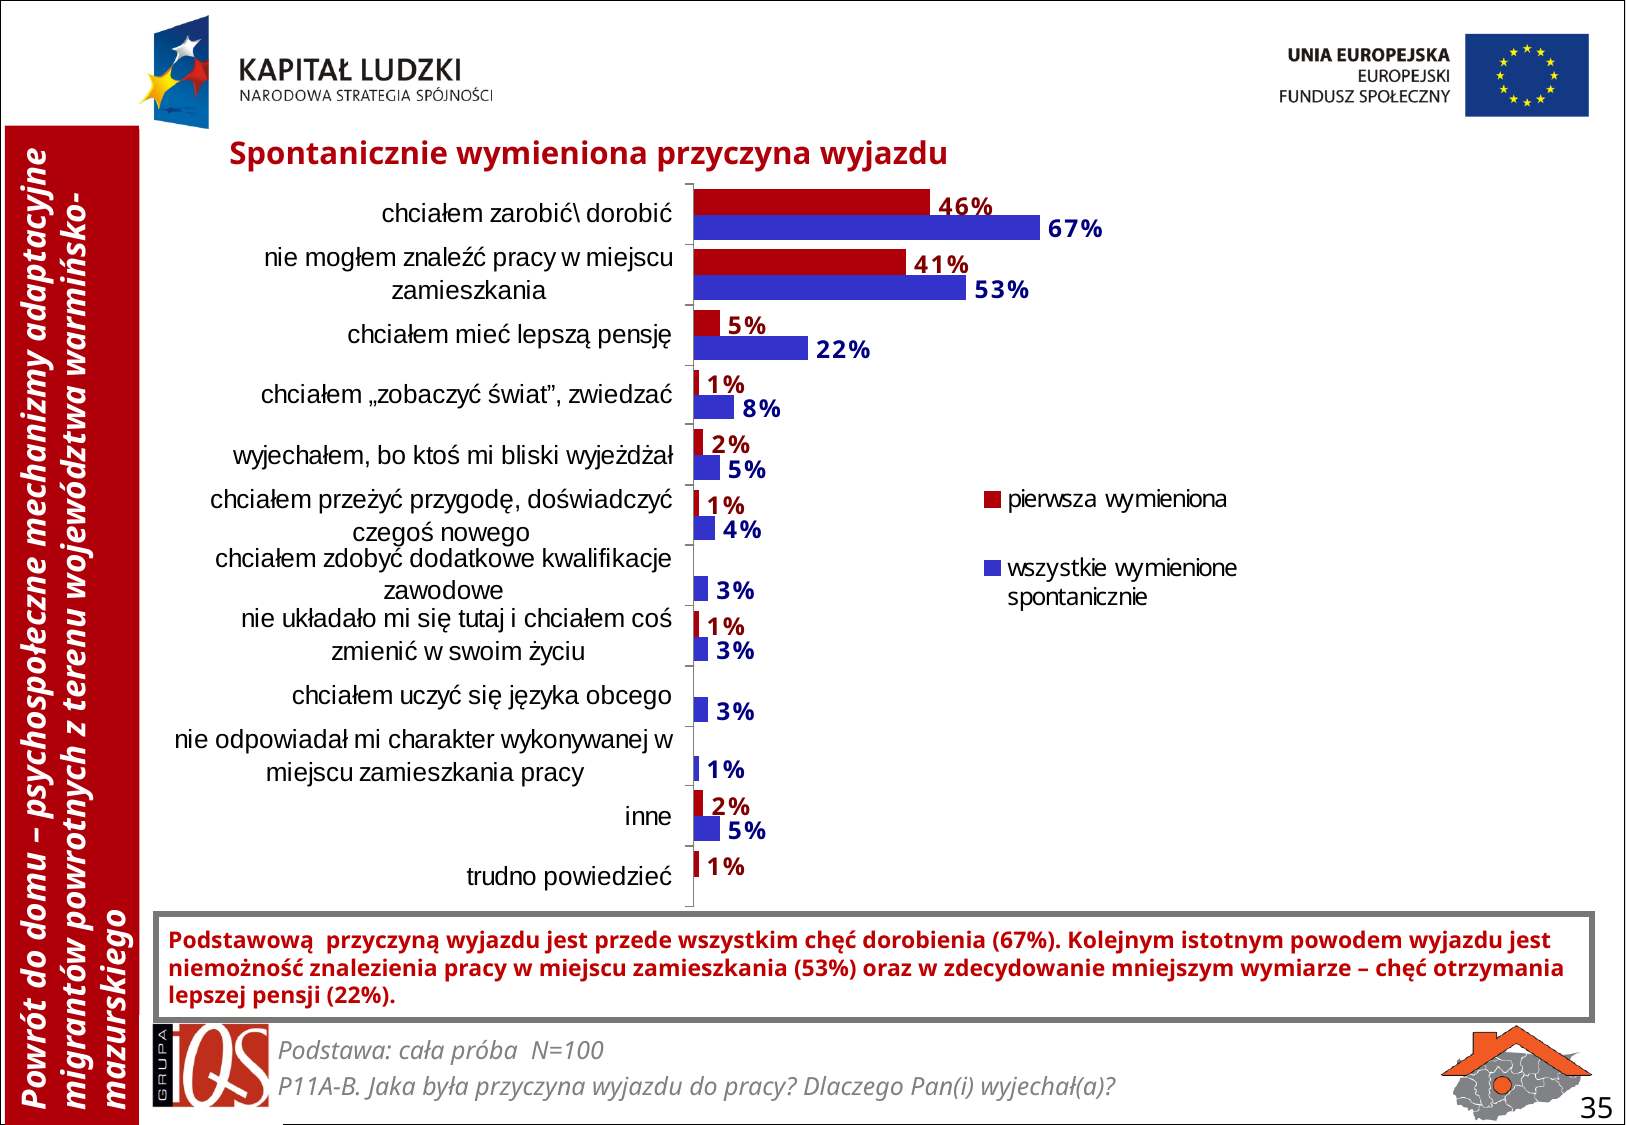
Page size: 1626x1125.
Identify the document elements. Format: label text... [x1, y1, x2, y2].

text_box Podstawową przyczyną wyjazdu jest przede wszystkim chęć dorobienia (67%). Kolejnym istotnym powodem wyjazdu jest niemożność znalezienia pracy w miejscu zamieszkania (53%) oraz w zdecydowanie mniejszym wymiarze – chęć otrzymania lepszej pensji (22%). [156, 914, 1593, 1021]
title Spontanicznie wymieniona przyczyna wyjazdu [220, 0, 1460, 179]
text_box Podstawa: cała próba N=100 [271, 1034, 1217, 1065]
slide_number 35 [1249, 1082, 1625, 1125]
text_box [160, 175, 1297, 915]
picture [139, 1015, 283, 1125]
picture [1438, 1023, 1594, 1082]
text_box P11A-B. Jaka była przyczyna wyjazdu do pracy? Dlaczego Pan(i) wyjechał(a)? [271, 1070, 1217, 1101]
picture [1460, 7, 1617, 143]
picture [139, 15, 220, 129]
